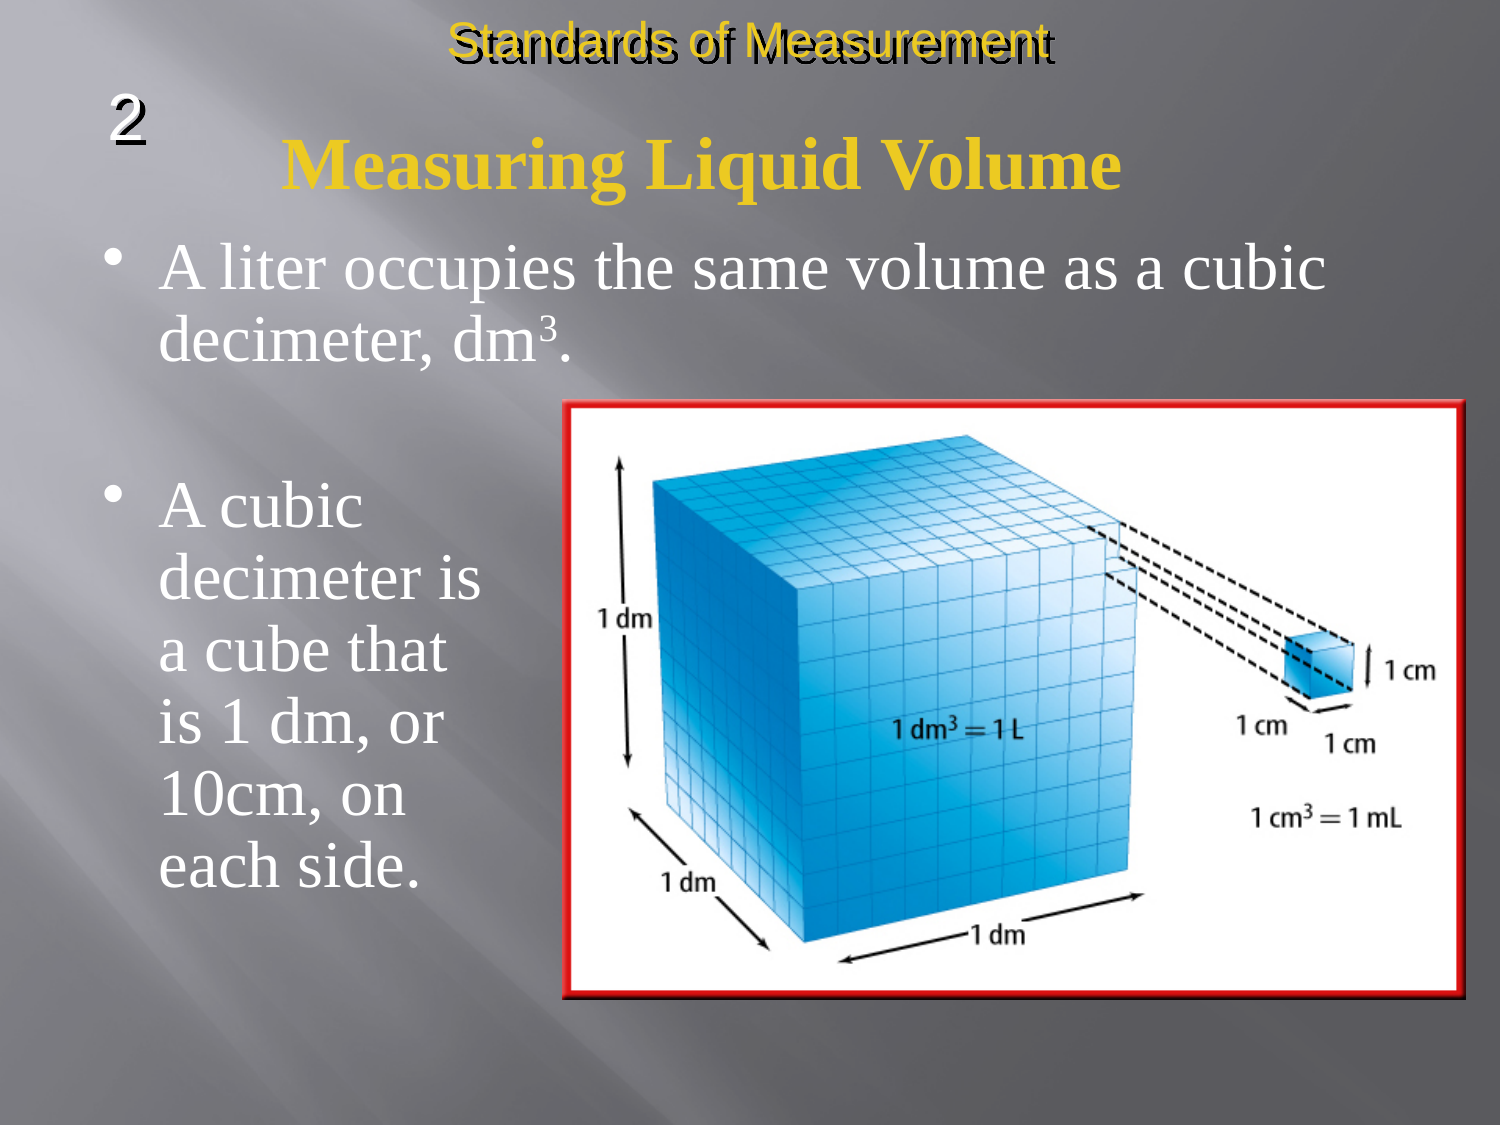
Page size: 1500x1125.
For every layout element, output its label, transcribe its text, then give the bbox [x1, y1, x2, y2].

picture [562, 399, 1466, 1001]
text_box 2 [93, 66, 160, 162]
text_box A cubic decimeter is a cube that is 1 dm, or 10cm, on each side. [87, 462, 500, 909]
text_box A liter occupies the same volume as a cubic decimeter, dm3. [87, 224, 1375, 384]
text_box Standards of Measurement [431, 0, 1065, 75]
text_box Measuring Liquid Volume [266, 117, 1158, 214]
